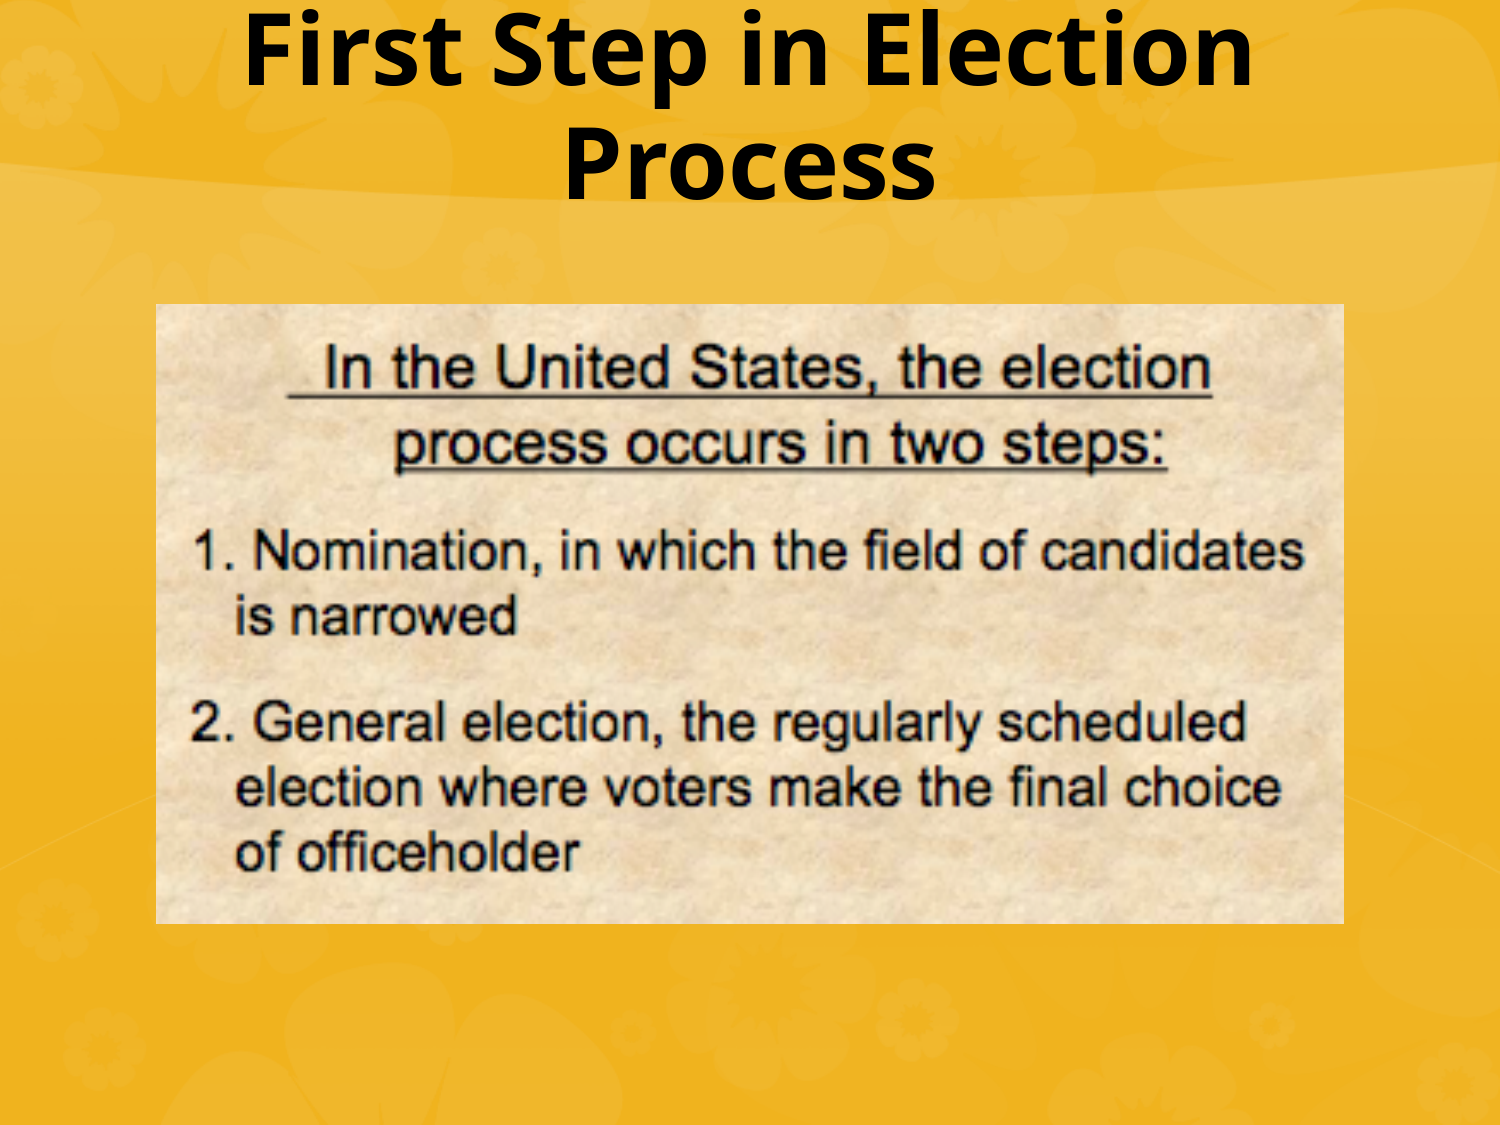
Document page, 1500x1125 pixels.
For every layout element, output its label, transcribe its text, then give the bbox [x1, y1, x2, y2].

title First Step in Election Process [127, 14, 1372, 203]
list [156, 262, 1344, 967]
picture [0, 0, 1500, 1125]
